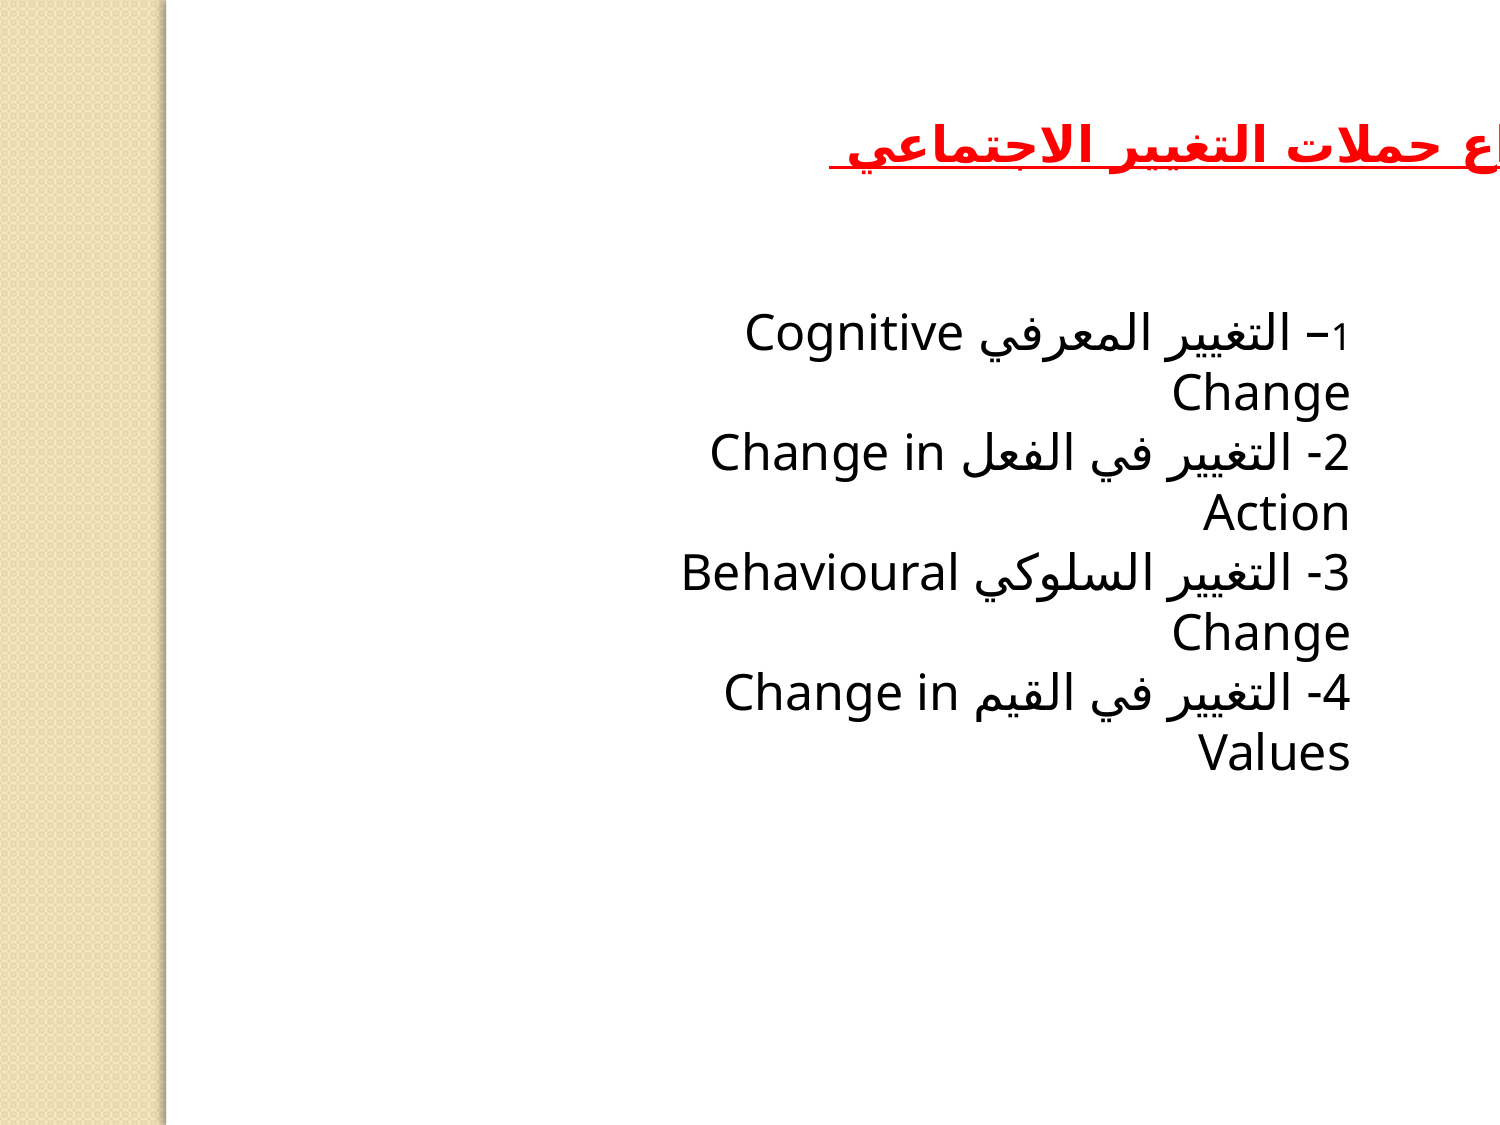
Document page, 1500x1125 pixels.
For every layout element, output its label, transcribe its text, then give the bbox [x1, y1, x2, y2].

text_box 1– التغيير المعرفي Cognitive Change 2- التغيير في الفعل Change in Action 3- التغيير السلوكي Behavioural Change 4- التغيير في القيم Change in Values [609, 292, 1367, 878]
text_box أنواع حملات التغيير الاجتماعي [813, 105, 1500, 181]
